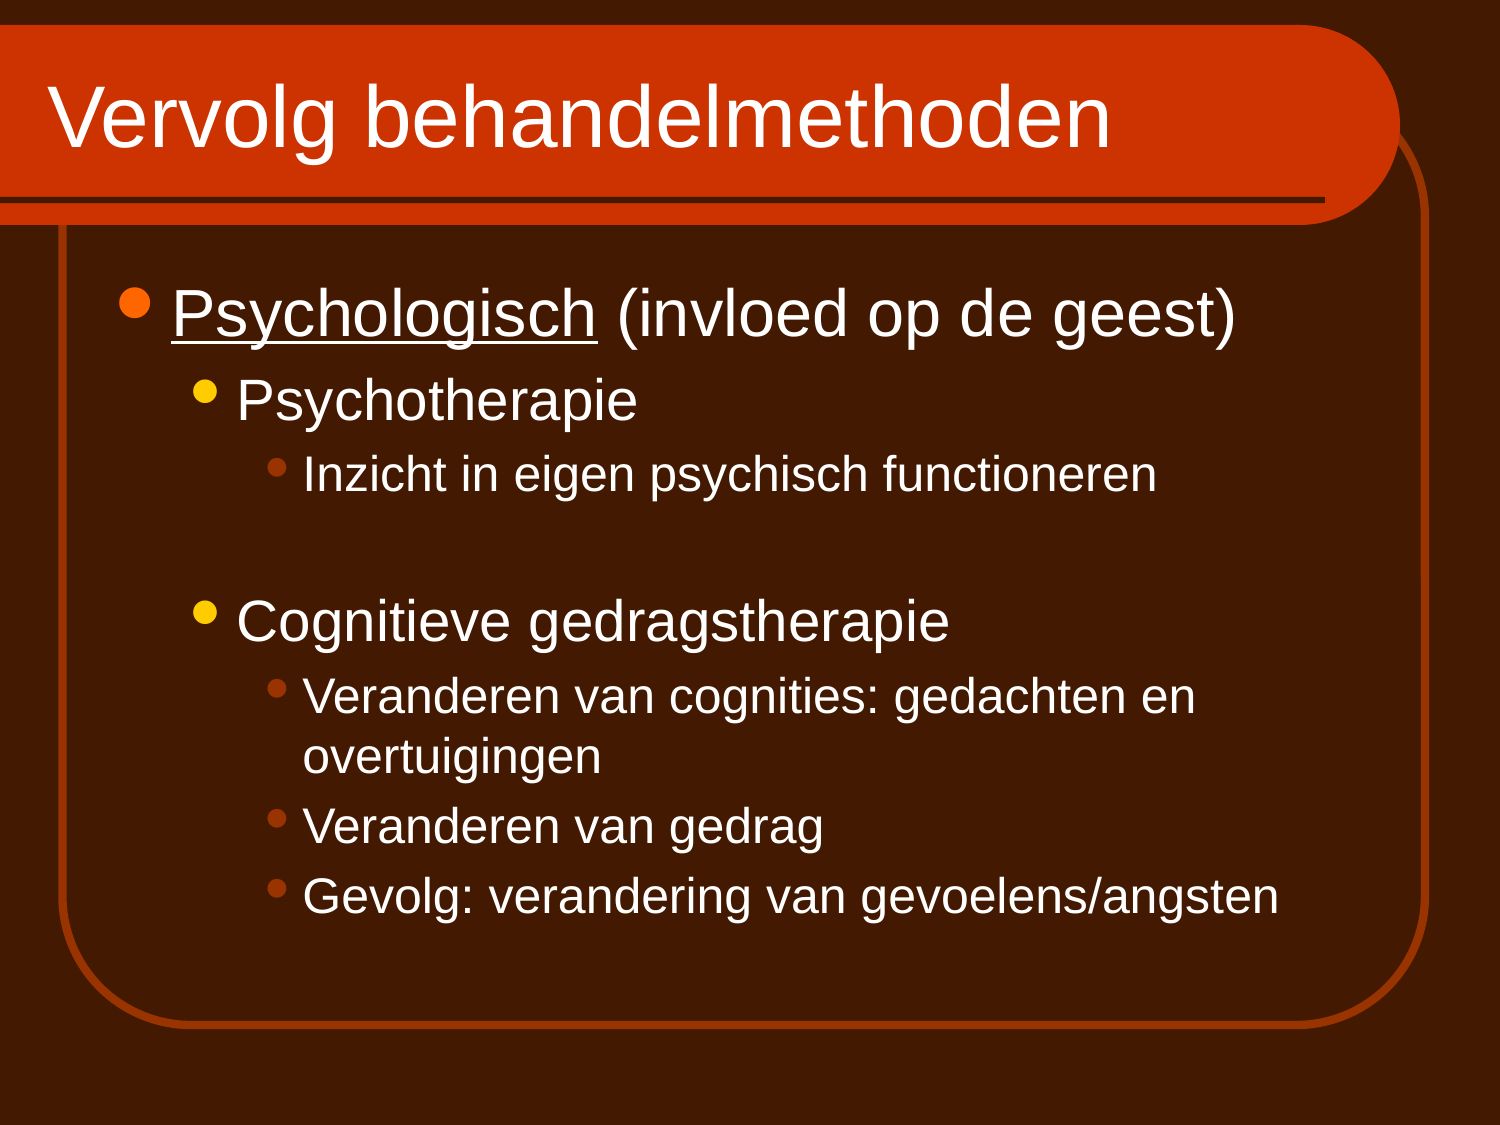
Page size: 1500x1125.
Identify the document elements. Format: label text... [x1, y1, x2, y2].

list Psychologisch (invloed op de geest) Psychotherapie Inzicht in eigen psychisch functioneren Cognitieve gedragstherapie Veranderen van cognities: gedachten en overtuigingen Veranderen van gedrag Gevolg: verandering van gevoelens/angsten [99, 262, 1400, 988]
title Vervolg behandelmethoden [32, 37, 1347, 188]
